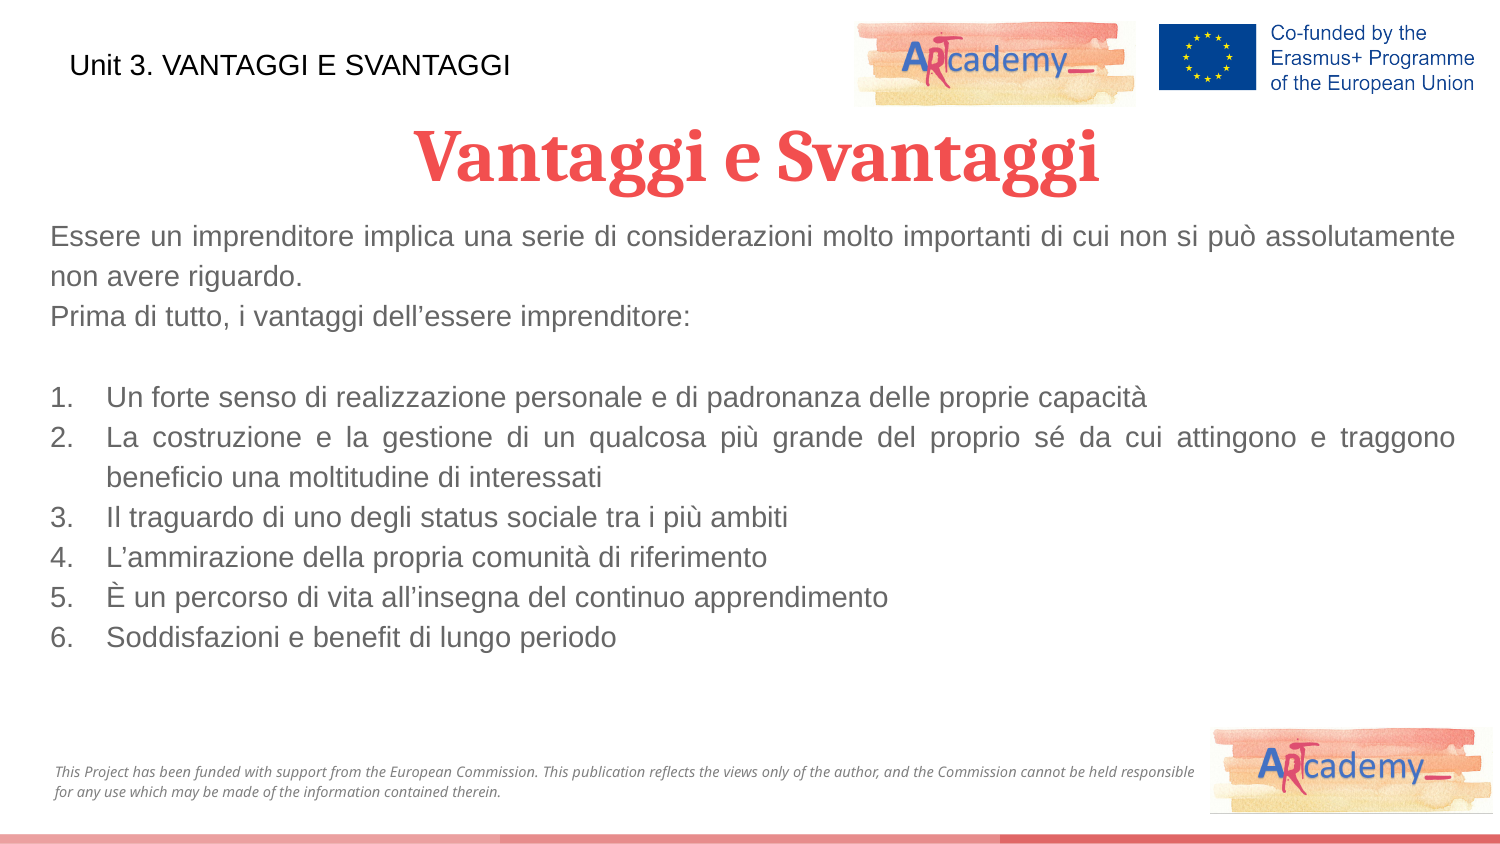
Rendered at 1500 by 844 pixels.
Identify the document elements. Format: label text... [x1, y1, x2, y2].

text_box Unit 3. VANTAGGI E SVANTAGGI [54, 39, 716, 89]
picture [1158, 24, 1474, 94]
title Vantaggi e Svantaggi [180, 4, 1352, 197]
text_box This Project has been funded with support from the European Commission. This publication reflects the views only of the author, and the Commission cannot be held responsible for any use which may be made of the information contained therein. [39, 754, 1205, 799]
picture [1210, 709, 1493, 844]
list Essere un imprenditore implica una serie di considerazioni molto importanti di cui non si può assolutamente non avere riguardo. Prima di tutto, i vantaggi dell’essere imprenditore: Un forte senso di realizzazione personale e di padronanza delle proprie capacità La costruzione e la gestione di un qualcosa più grande del proprio sé da cui attingono e traggono beneficio una moltitudine di interessati Il traguardo di uno degli status sociale tra i più ambiti L’ammirazione della propria comunità di riferimento È un percorso di vita all’insegna del continuo apprendimento Soddisfazioni e benefit di lungo periodo [16, 197, 1474, 734]
picture [854, 2, 1137, 138]
